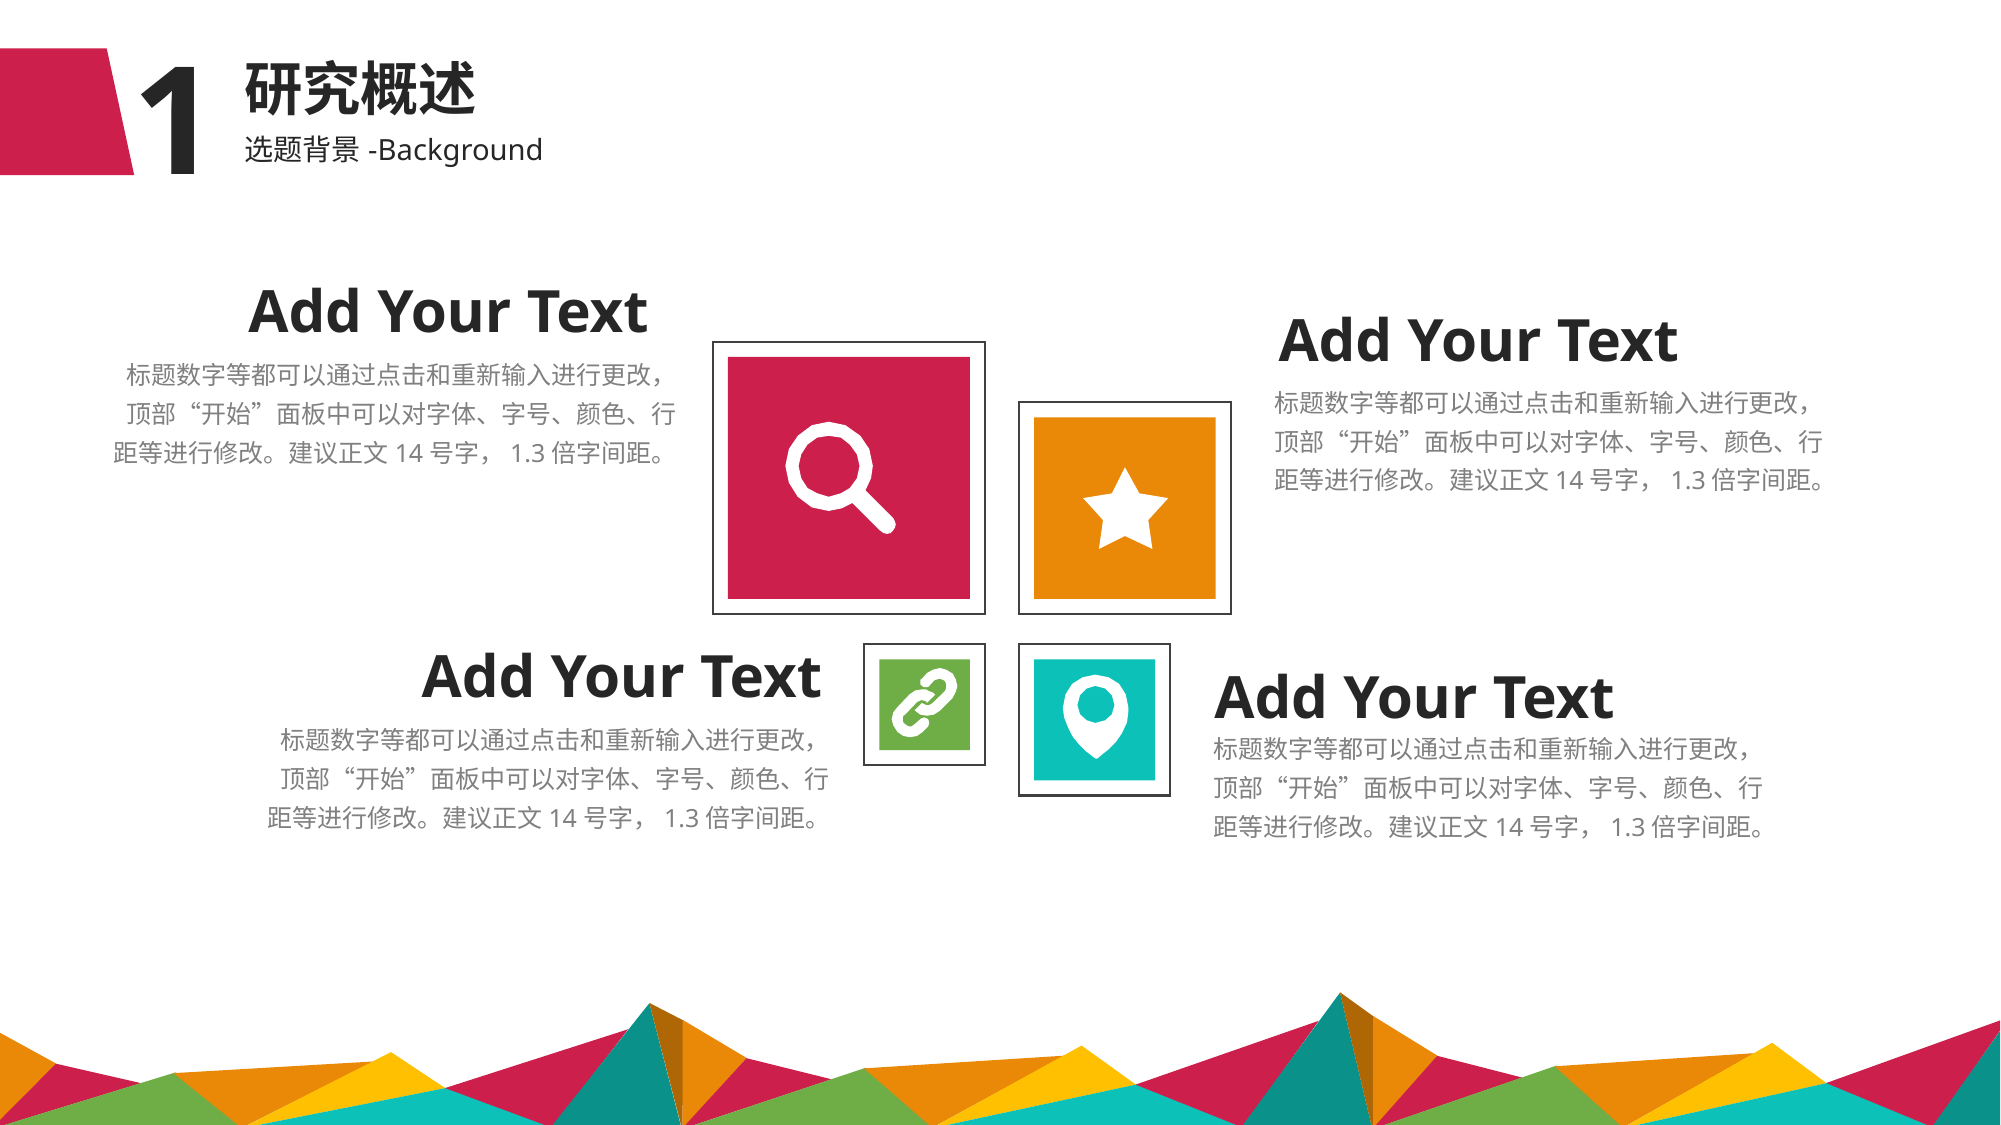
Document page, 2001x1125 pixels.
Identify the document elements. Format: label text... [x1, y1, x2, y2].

text_box Add Your Text [1231, 653, 1630, 739]
text_box Add Your Text [233, 267, 664, 352]
text_box 标题数字等都可以通过点击和重新输入进行更改，顶部“开始”面板中可以对字体、字号、颜色、行距等进行修改。建议正文14号字，1.3倍字间距。 [247, 708, 845, 840]
list 研究概述 [229, 53, 748, 128]
text_box Add Your Text [1263, 296, 1695, 381]
text_box 标题数字等都可以通过点击和重新输入进行更改，顶部“开始”面板中可以对字体、字号、颜色、行距等进行修改。建议正文14号字，1.3倍字间距。 [1259, 370, 1857, 503]
list 选题背景-Background [229, 128, 748, 186]
list 1 [118, 37, 230, 186]
text_box Add Your Text [406, 632, 712, 717]
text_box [712, 341, 1231, 796]
text_box 标题数字等都可以通过点击和重新输入进行更改，顶部“开始”面板中可以对字体、字号、颜色、行距等进行修改。建议正文14号字，1.3倍字间距。 [93, 343, 692, 475]
text_box 标题数字等都可以通过点击和重新输入进行更改，顶部“开始”面板中可以对字体、字号、颜色、行距等进行修改。建议正文14号字，1.3倍字间距。 [1199, 716, 1797, 849]
